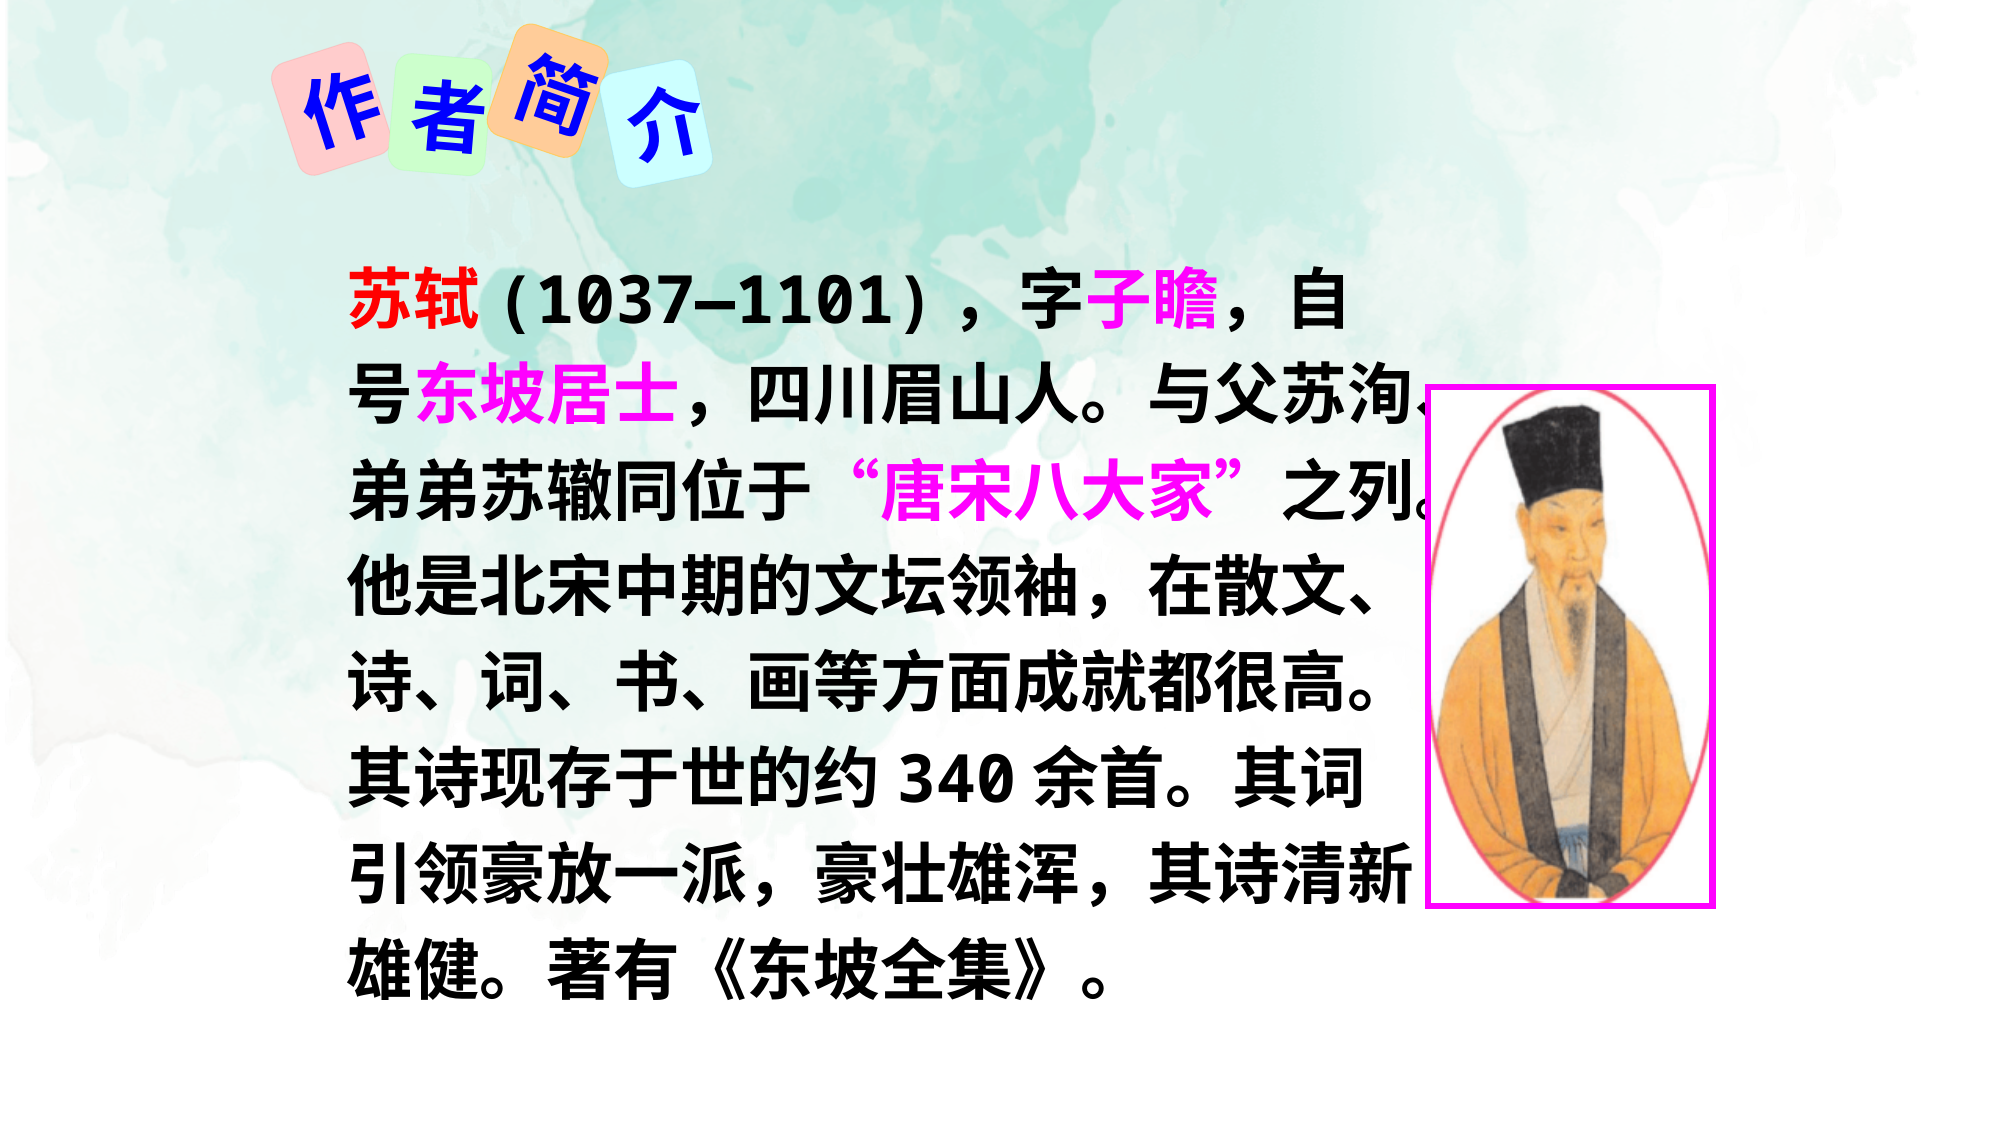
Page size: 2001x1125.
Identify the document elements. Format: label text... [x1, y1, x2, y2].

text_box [282, 32, 705, 183]
text_box 苏轼(1037—1101)，字子瞻，自号东坡居士，四川眉山人。与父苏洵、弟弟苏辙同位于“唐宋八大家”之列。他是北宋中期的文坛领袖，在散文、诗、词、书、画等方面成就都很高。其诗现存于世的约340余首。其词引领豪放一派，豪壮雄浑，其诗清新雄健。著有《东坡全集》。 [331, 233, 1432, 1016]
picture [0, 0, 2000, 1125]
